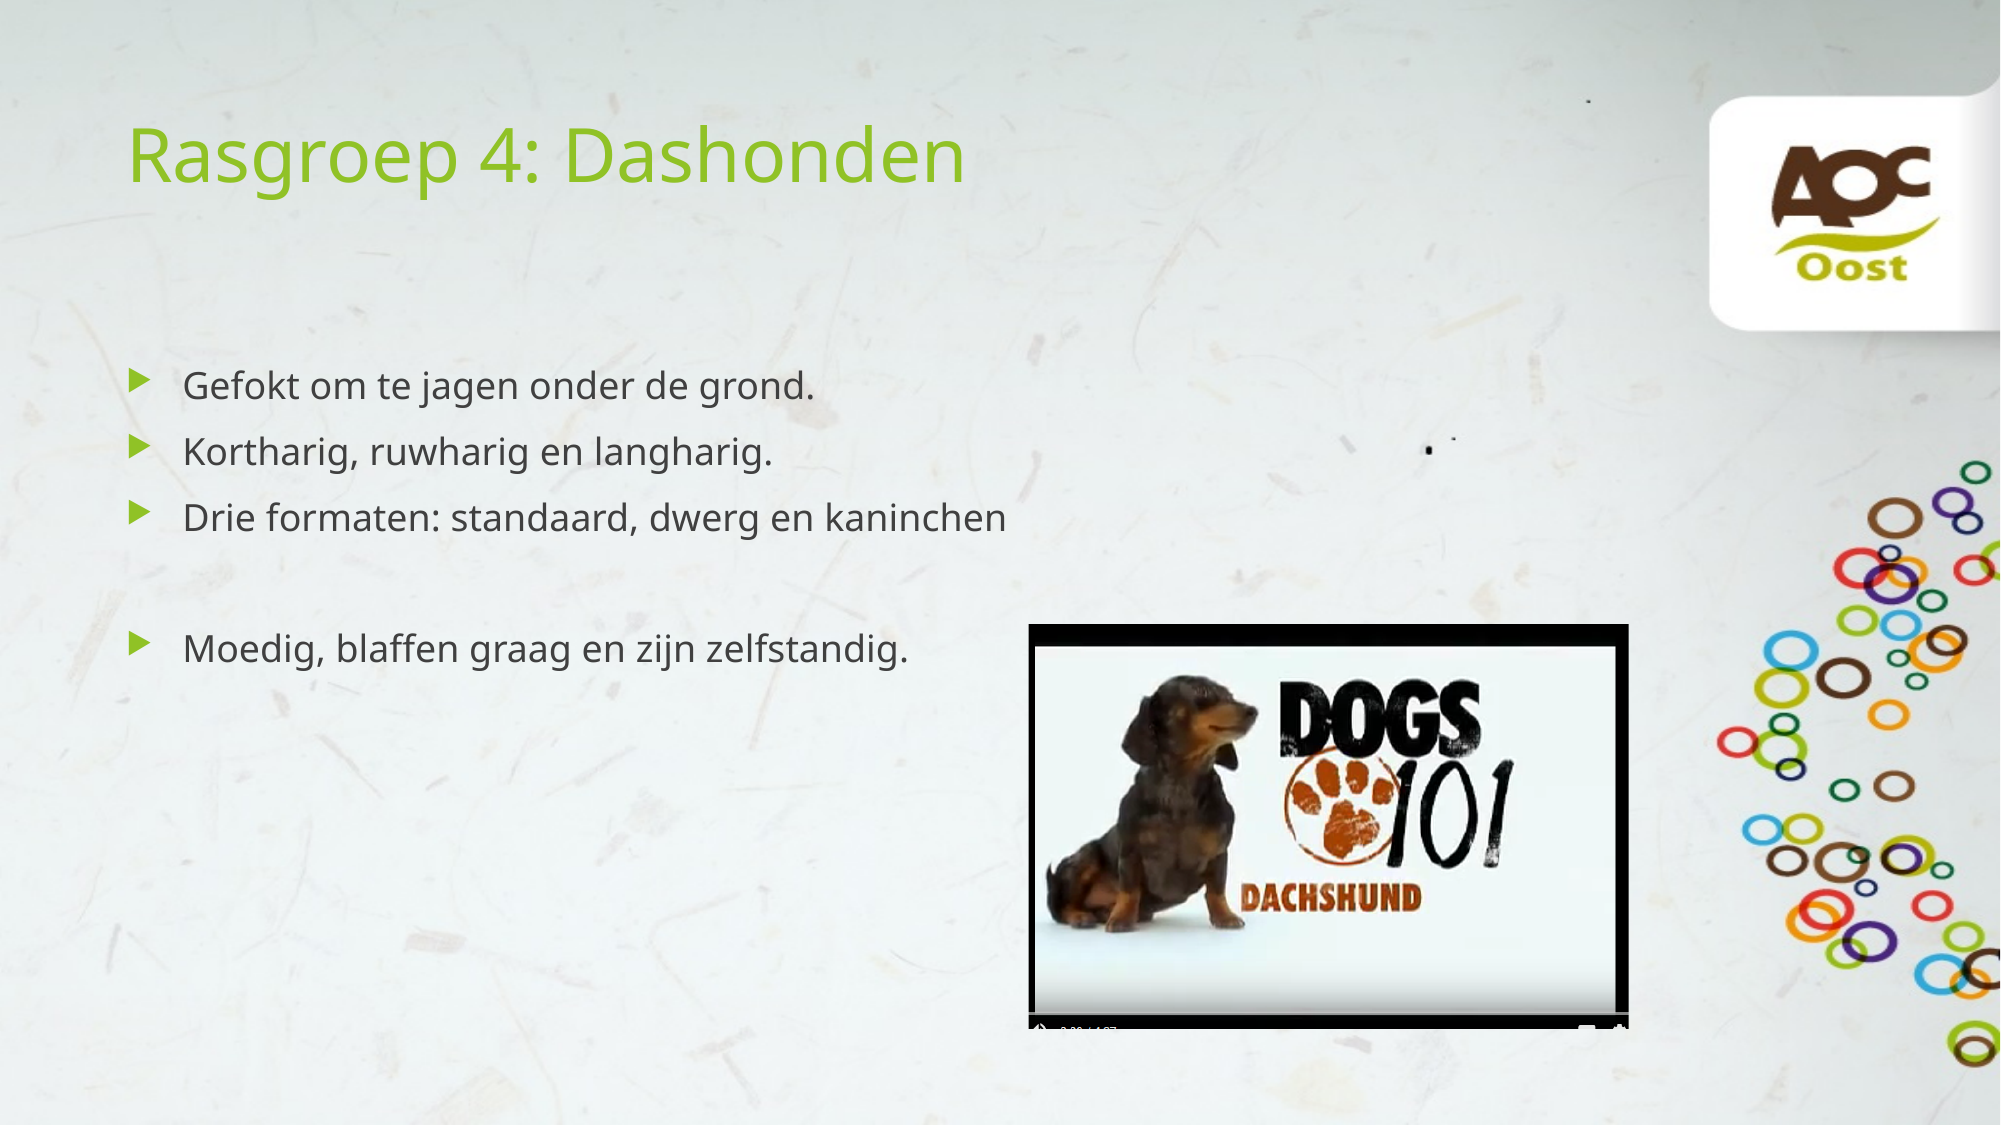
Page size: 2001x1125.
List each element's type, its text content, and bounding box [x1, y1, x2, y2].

picture [0, 0, 2001, 1125]
list Gefokt om te jagen onder de grond. Kortharig, ruwharig en langharig. Drie formaten: standaard, dwerg en kaninchen Moedig, blaffen graag en zijn zelfstandig. [111, 354, 1522, 992]
title Rasgroep 4: Dashonden [111, 99, 1522, 317]
